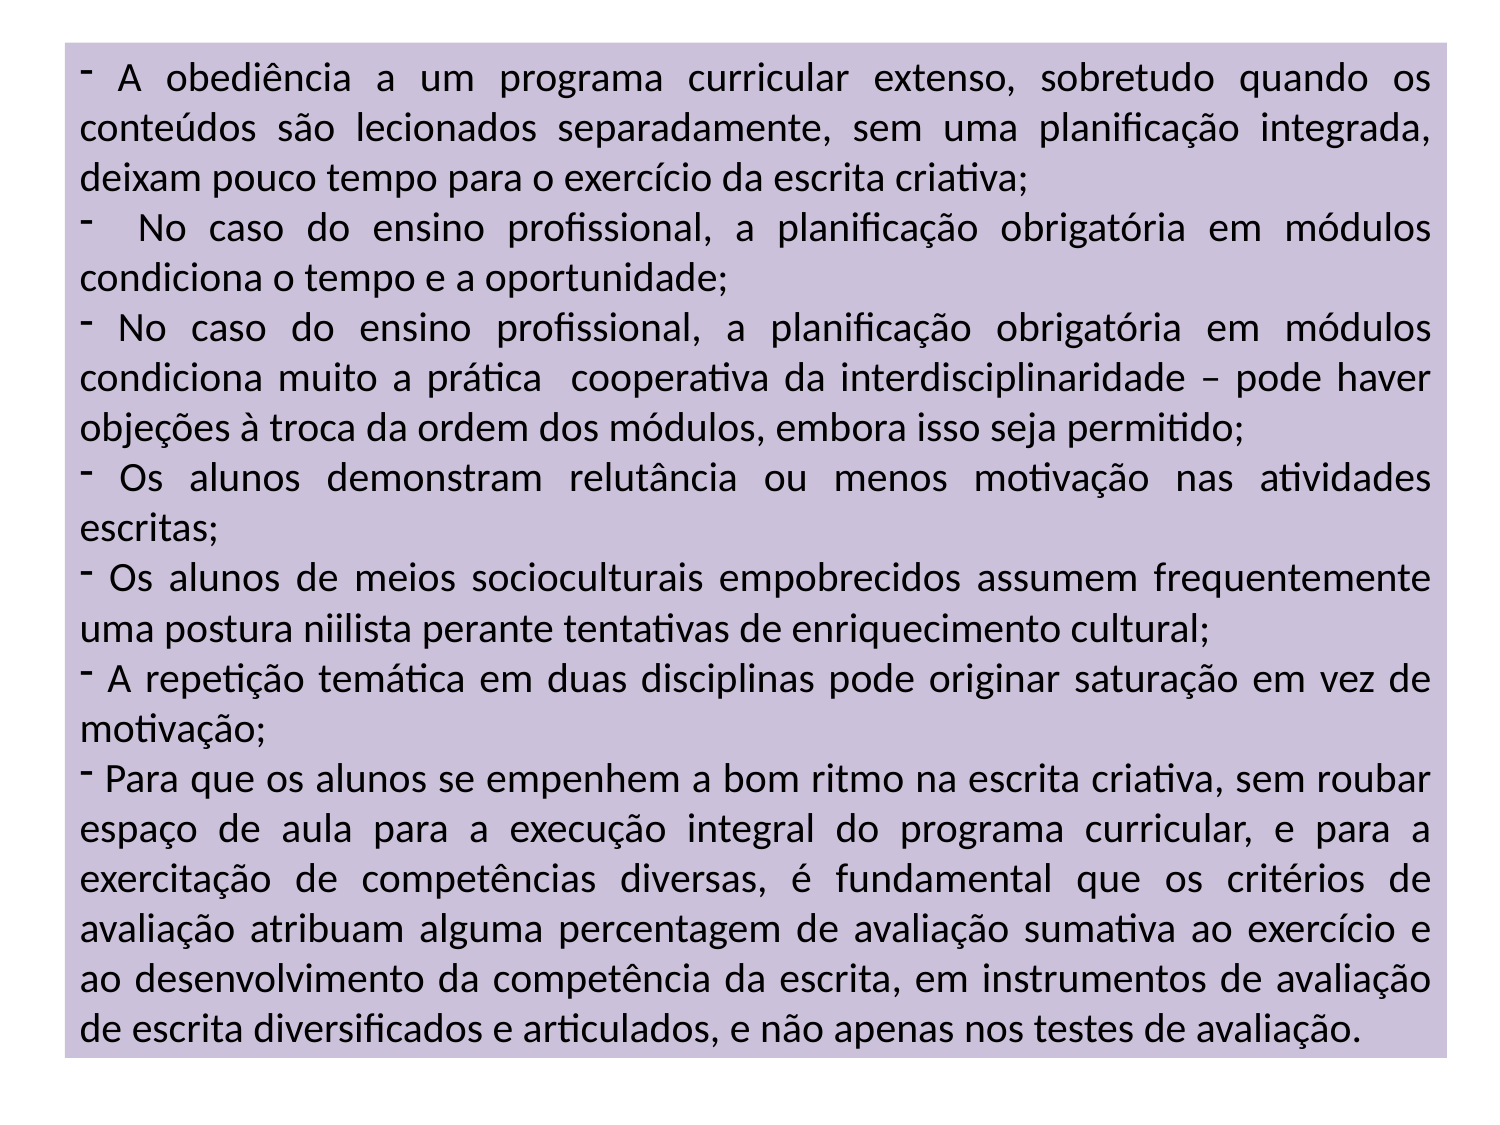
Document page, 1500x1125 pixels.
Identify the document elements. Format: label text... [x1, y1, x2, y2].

text_box A obediência a um programa curricular extenso, sobretudo quando os conteúdos são lecionados separadamente, sem uma planificação integrada, deixam pouco tempo para o exercício da escrita criativa; No caso do ensino profissional, a planificação obrigatória em módulos condiciona o tempo e a oportunidade; No caso do ensino profissional, a planificação obrigatória em módulos condiciona muito a prática cooperativa da interdisciplinaridade – pode haver objeções à troca da ordem dos módulos, embora isso seja permitido; Os alunos demonstram relutância ou menos motivação nas atividades escritas; Os alunos de meios socioculturais empobrecidos assumem frequentemente uma postura niilista perante tentativas de enriquecimento cultural; A repetição temática em duas disciplinas pode originar saturação em vez de motivação; Para que os alunos se empenhem a bom ritmo na escrita criativa, sem roubar espaço de aula para a execução integral do programa curricular, e para a exercitação de competências diversas, é fundamental que os critérios de avaliação atribuam alguma percentagem de avaliação sumativa ao exercício e ao desenvolvimento da competência da escrita, em instrumentos de avaliação de escrita diversificados e articulados, e não apenas nos testes de avaliação. [64, 42, 1447, 1058]
